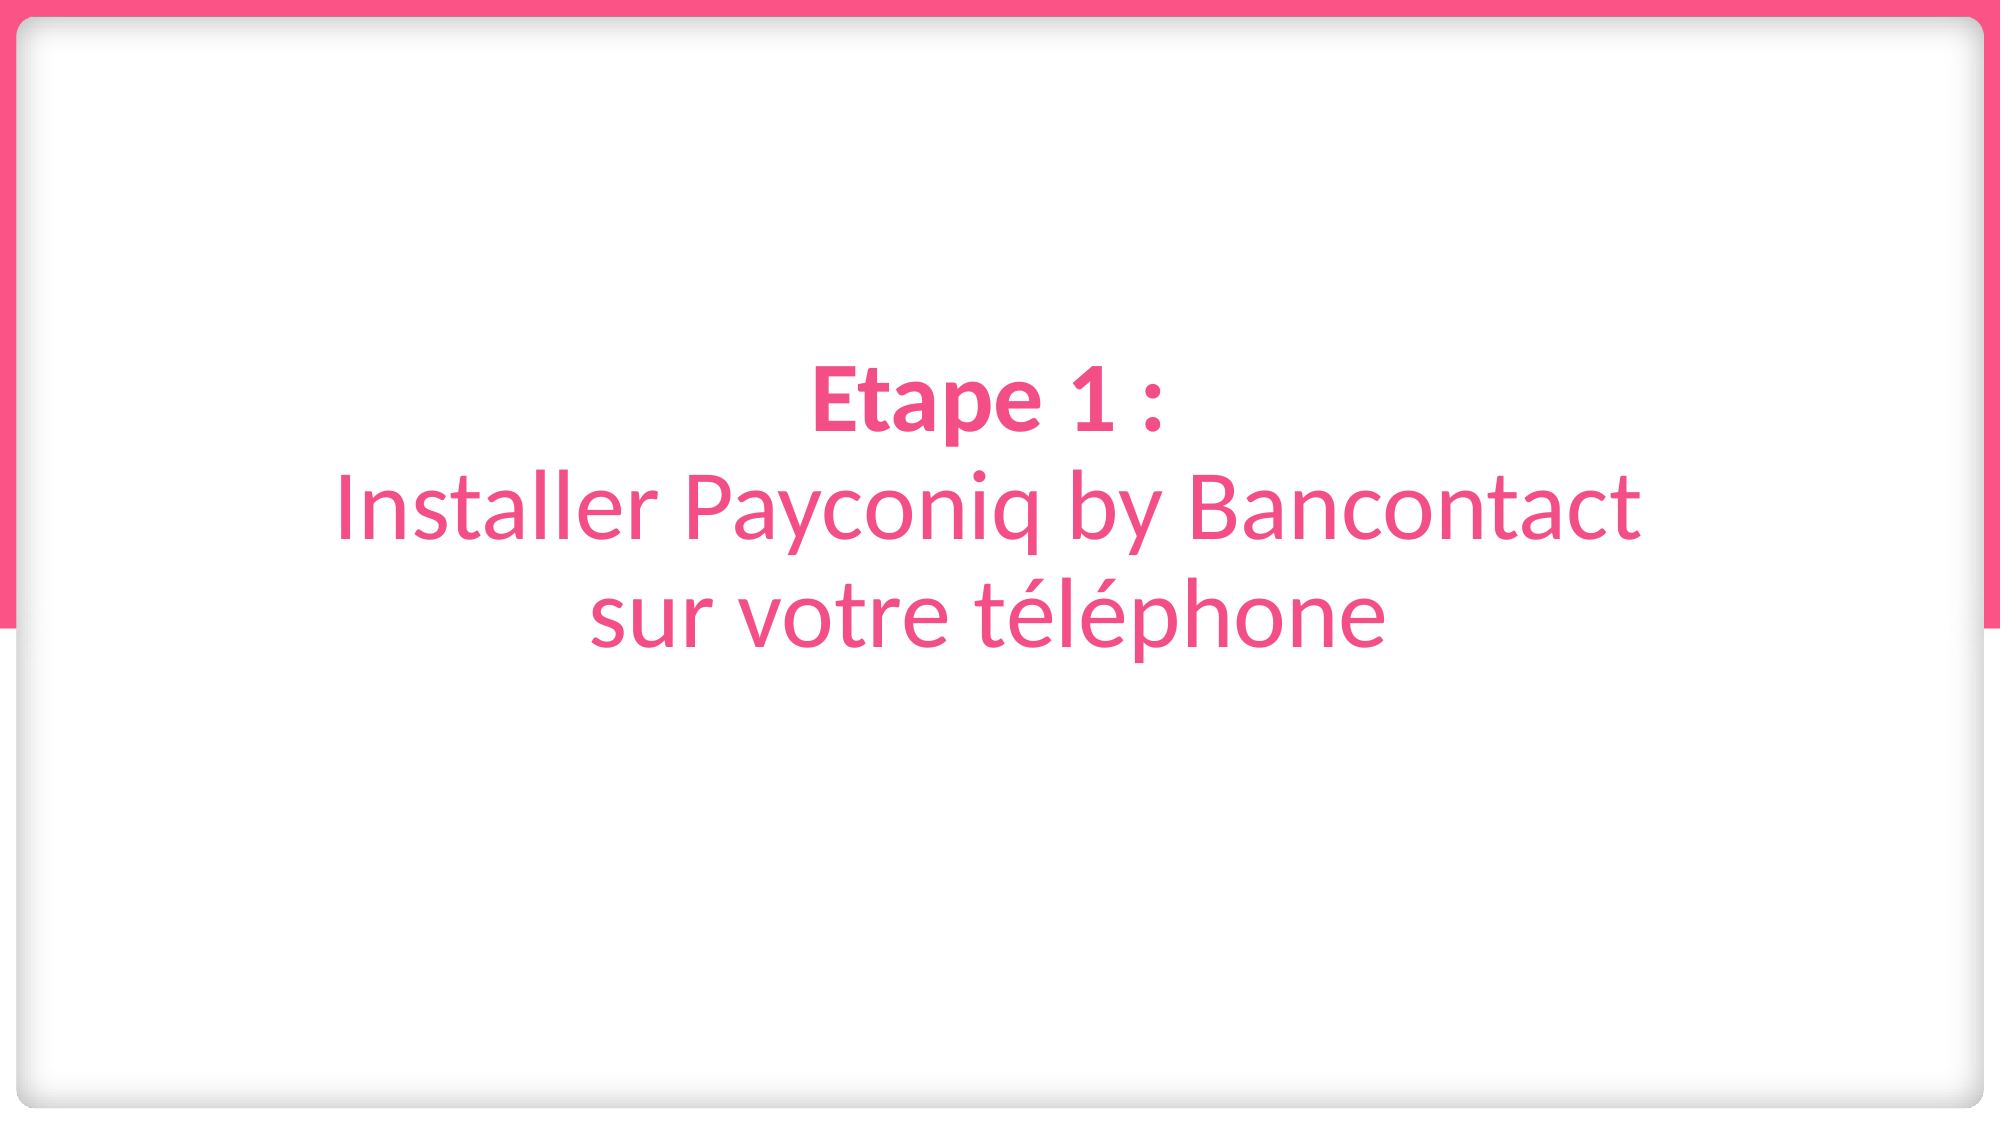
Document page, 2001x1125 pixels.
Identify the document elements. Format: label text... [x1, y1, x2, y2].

title Etape 1 : Installer Payconiq by Bancontact sur votre téléphone [137, 237, 1863, 888]
picture [0, 0, 2000, 1125]
